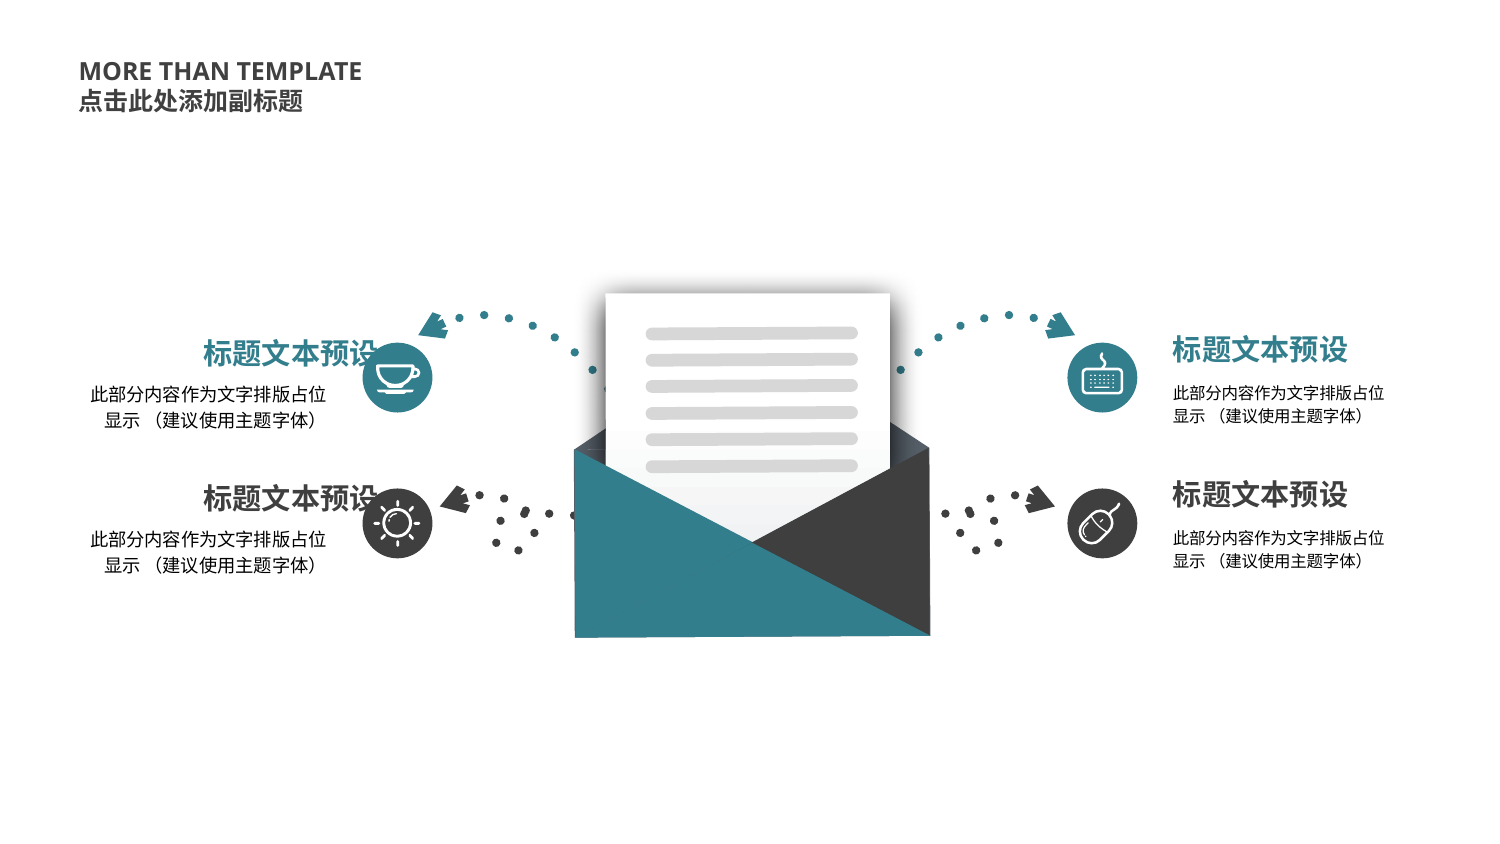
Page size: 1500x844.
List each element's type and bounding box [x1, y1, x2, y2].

text_box [73, 293, 1427, 638]
